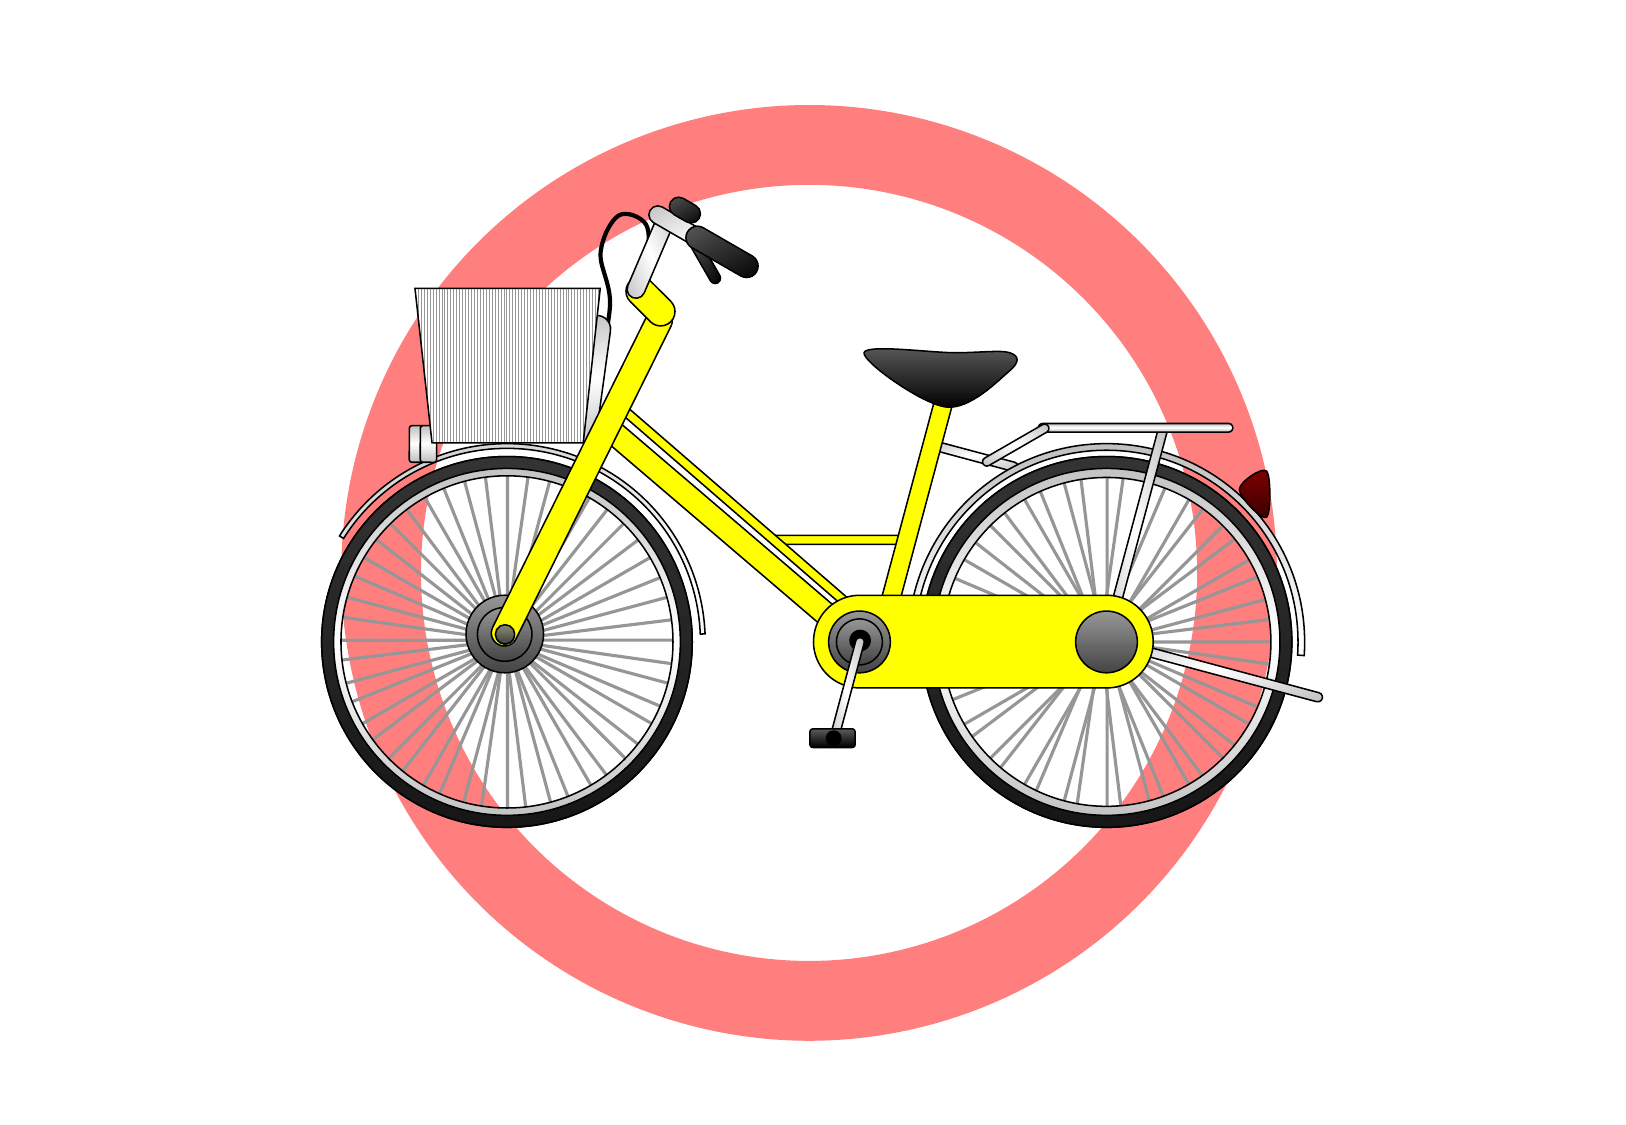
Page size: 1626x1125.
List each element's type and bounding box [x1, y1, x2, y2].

text_box [308, 104, 1327, 1041]
